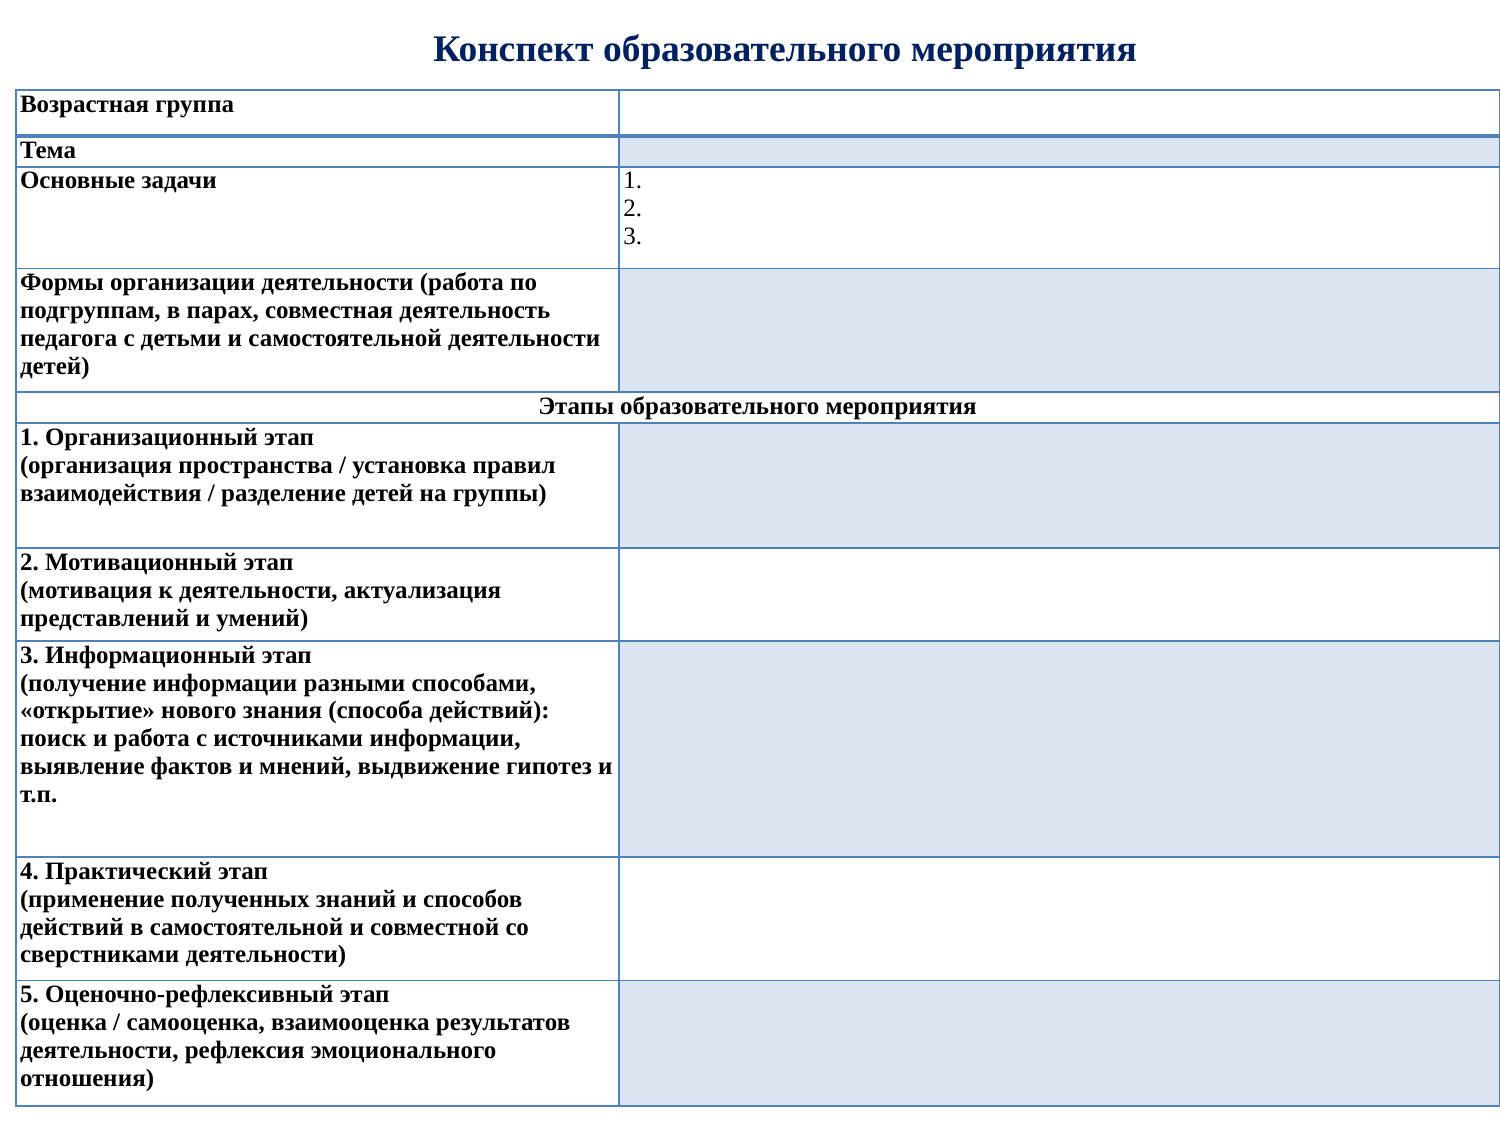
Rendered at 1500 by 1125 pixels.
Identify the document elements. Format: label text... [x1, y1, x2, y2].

table_cell 5. Оценочно-рефлексивный этап (оценка / самооценка, взаимооценка результатов деятельности, рефлексия эмоционального отношения) [17, 981, 618, 1105]
table_cell 1. Организационный этап (организация пространства / установка правил взаимодействия / разделение детей на группы) [17, 424, 618, 547]
table_cell [620, 138, 1499, 166]
table_cell Основные задачи [17, 168, 618, 268]
table_cell Формы организации деятельности (работа по подгруппам, в парах, совместная деятельность педагога с детьми и самостоятельной деятельности детей) [17, 269, 618, 391]
table_cell 3. Информационный этап (получение информации разными способами, «открытие» нового знания (способа действий): поиск и работа с источниками информации, выявление фактов и мнений, выдвижение гипотез и т.п. [17, 642, 618, 856]
table_cell [620, 424, 1499, 547]
table_header Возрастная группа [17, 91, 618, 134]
table_cell [620, 549, 1499, 640]
table_cell 2. Мотивационный этап (мотивация к деятельности, актуализация представлений и умений) [17, 549, 618, 640]
table_cell [620, 981, 1499, 1105]
table_cell Этапы образовательного мероприятия [17, 393, 1499, 422]
table_cell Тема [17, 138, 618, 166]
table_cell [620, 858, 1499, 980]
text_box Конспект образовательного мероприятия [371, 16, 1199, 77]
table_cell [620, 269, 1499, 391]
table_cell 4. Практический этап (применение полученных знаний и способов действий в самостоятельной и совместной со сверстниками деятельности) [17, 858, 618, 980]
table_cell [620, 642, 1499, 856]
table_cell 1. 2. 3. [620, 168, 1499, 268]
table_header [620, 91, 1499, 134]
